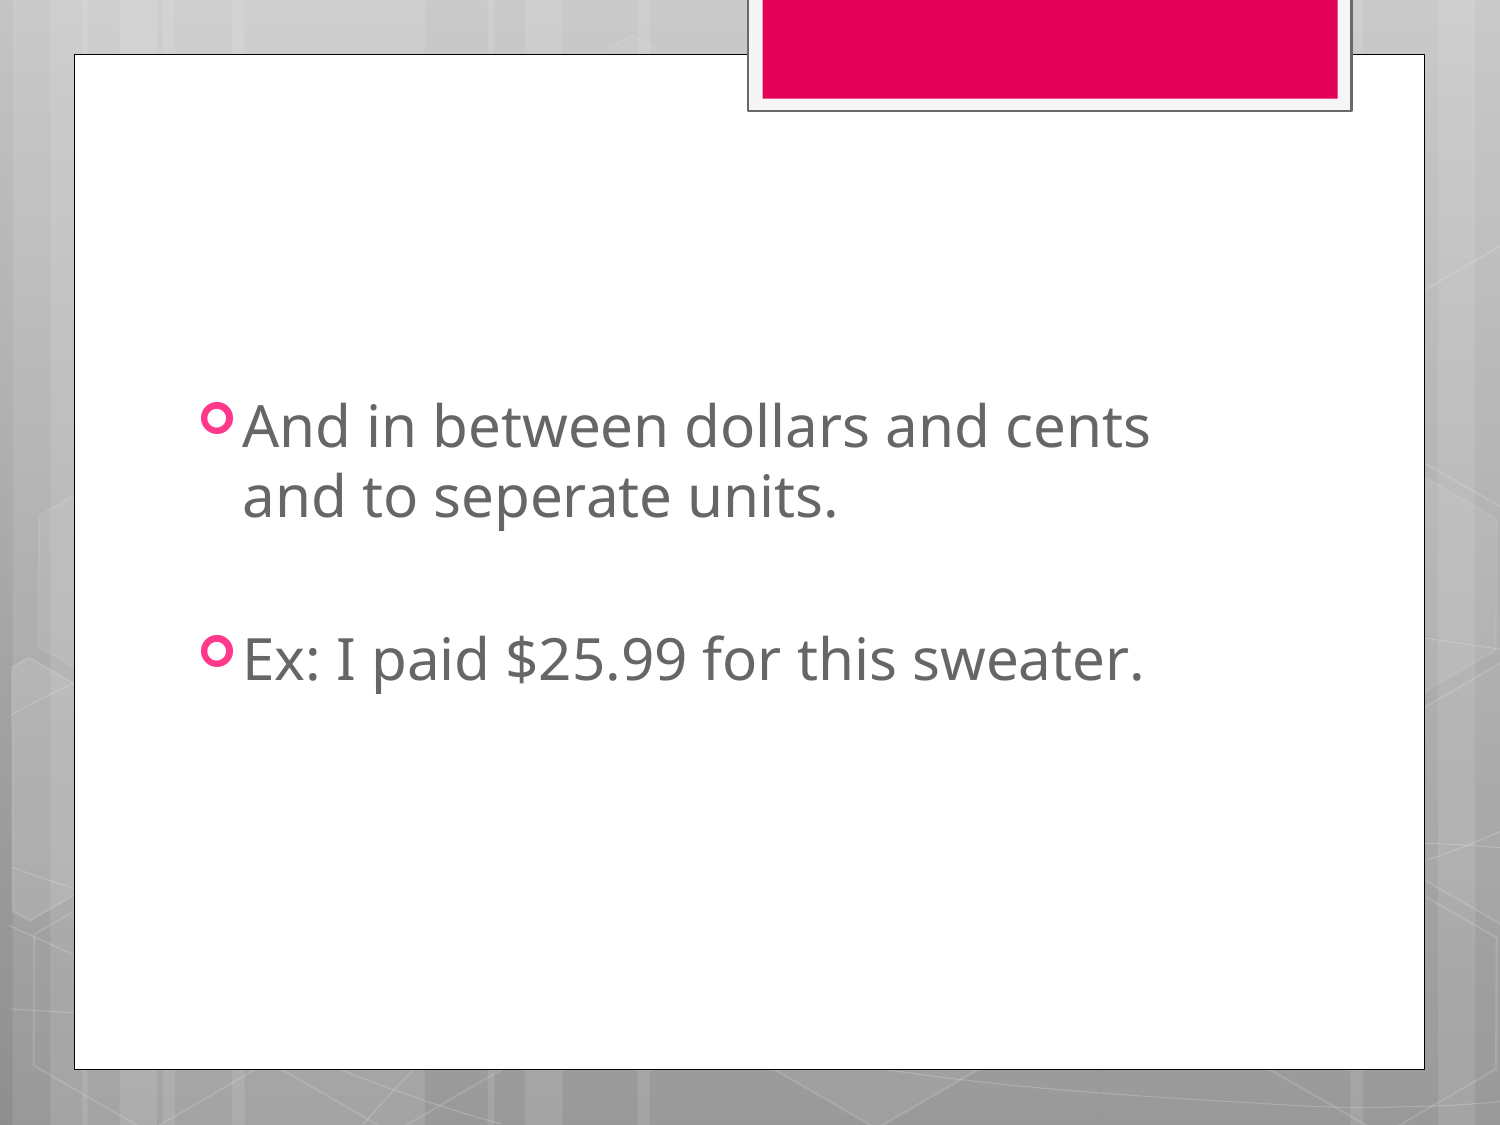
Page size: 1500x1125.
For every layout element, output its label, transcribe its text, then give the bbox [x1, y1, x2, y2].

list And in between dollars and cents and to seperate units. Ex: I paid $25.99 for this sweater. [171, 381, 1283, 957]
